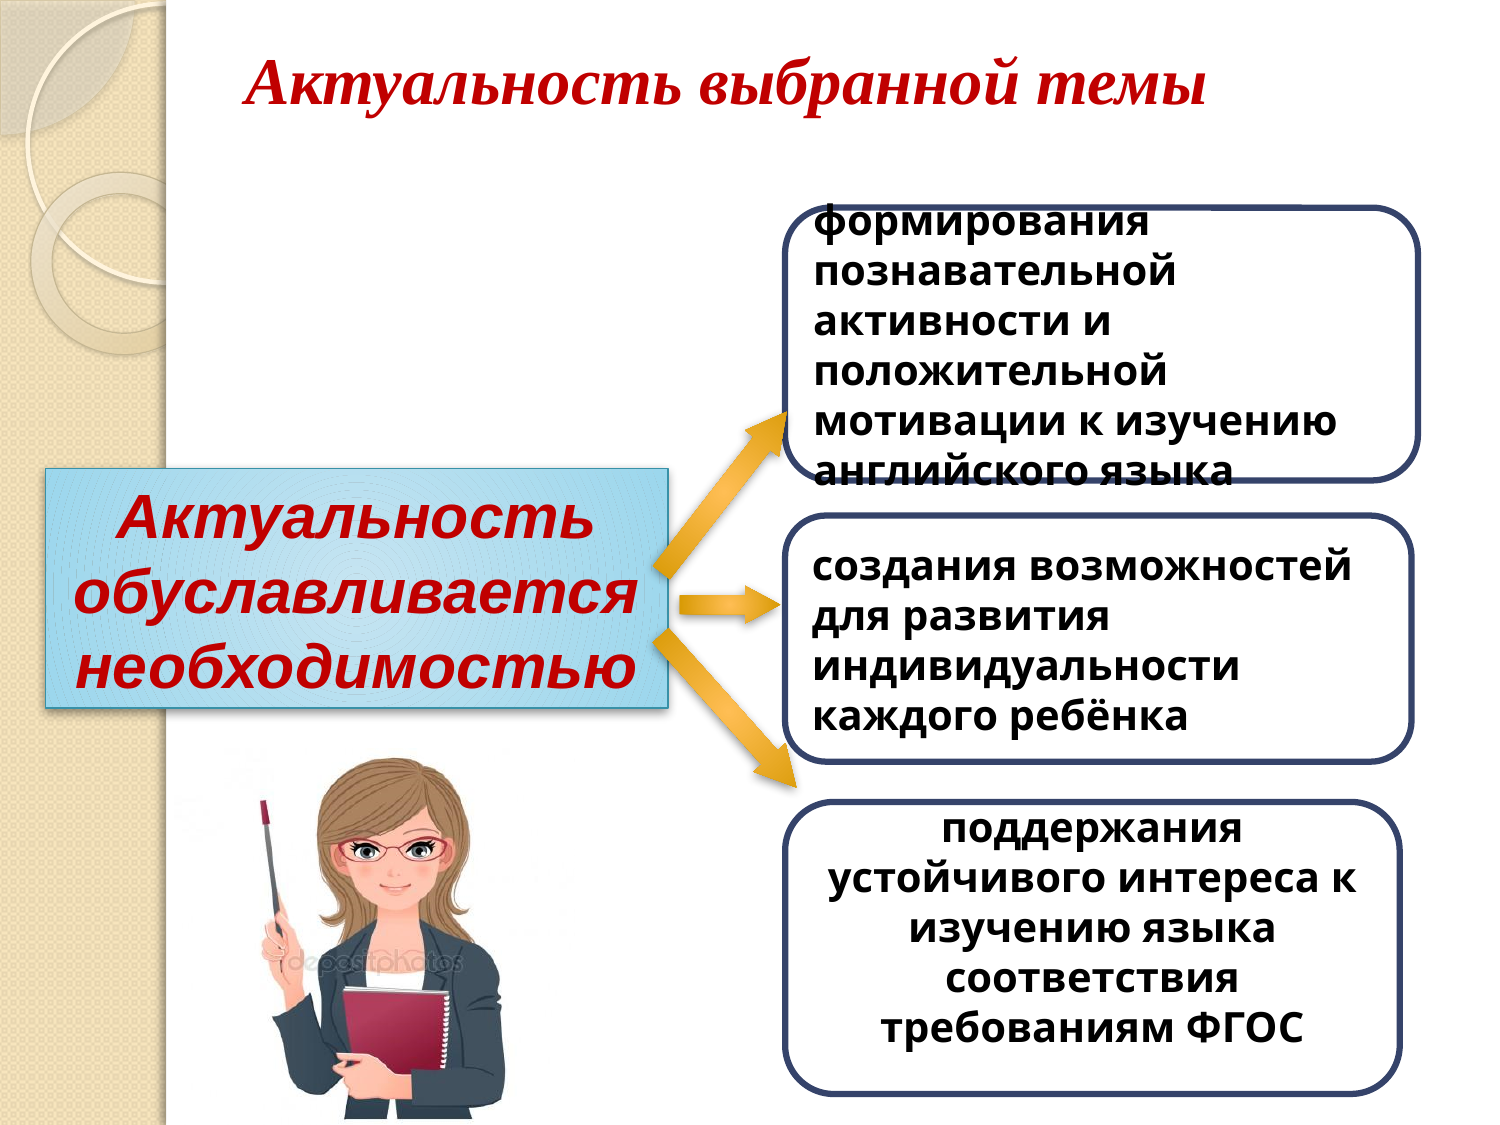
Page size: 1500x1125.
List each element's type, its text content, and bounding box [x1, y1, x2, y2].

text_box Актуальность обуславливается необходимостью [45, 468, 669, 709]
text_box создания возможностей для развития индивидуальности каждого ребёнка [782, 513, 1414, 764]
text_box [652, 411, 787, 580]
text_box Актуальность выбранной темы [230, 30, 1341, 126]
text_box поддержания устойчивого интереса к изучению языка соответствия требованиям ФГОС [783, 799, 1402, 1097]
text_box [679, 585, 781, 624]
text_box формирования познавательной активности и положительной мотивации к изучению английского языка [782, 205, 1421, 483]
text_box [652, 628, 797, 788]
picture [173, 748, 575, 1125]
